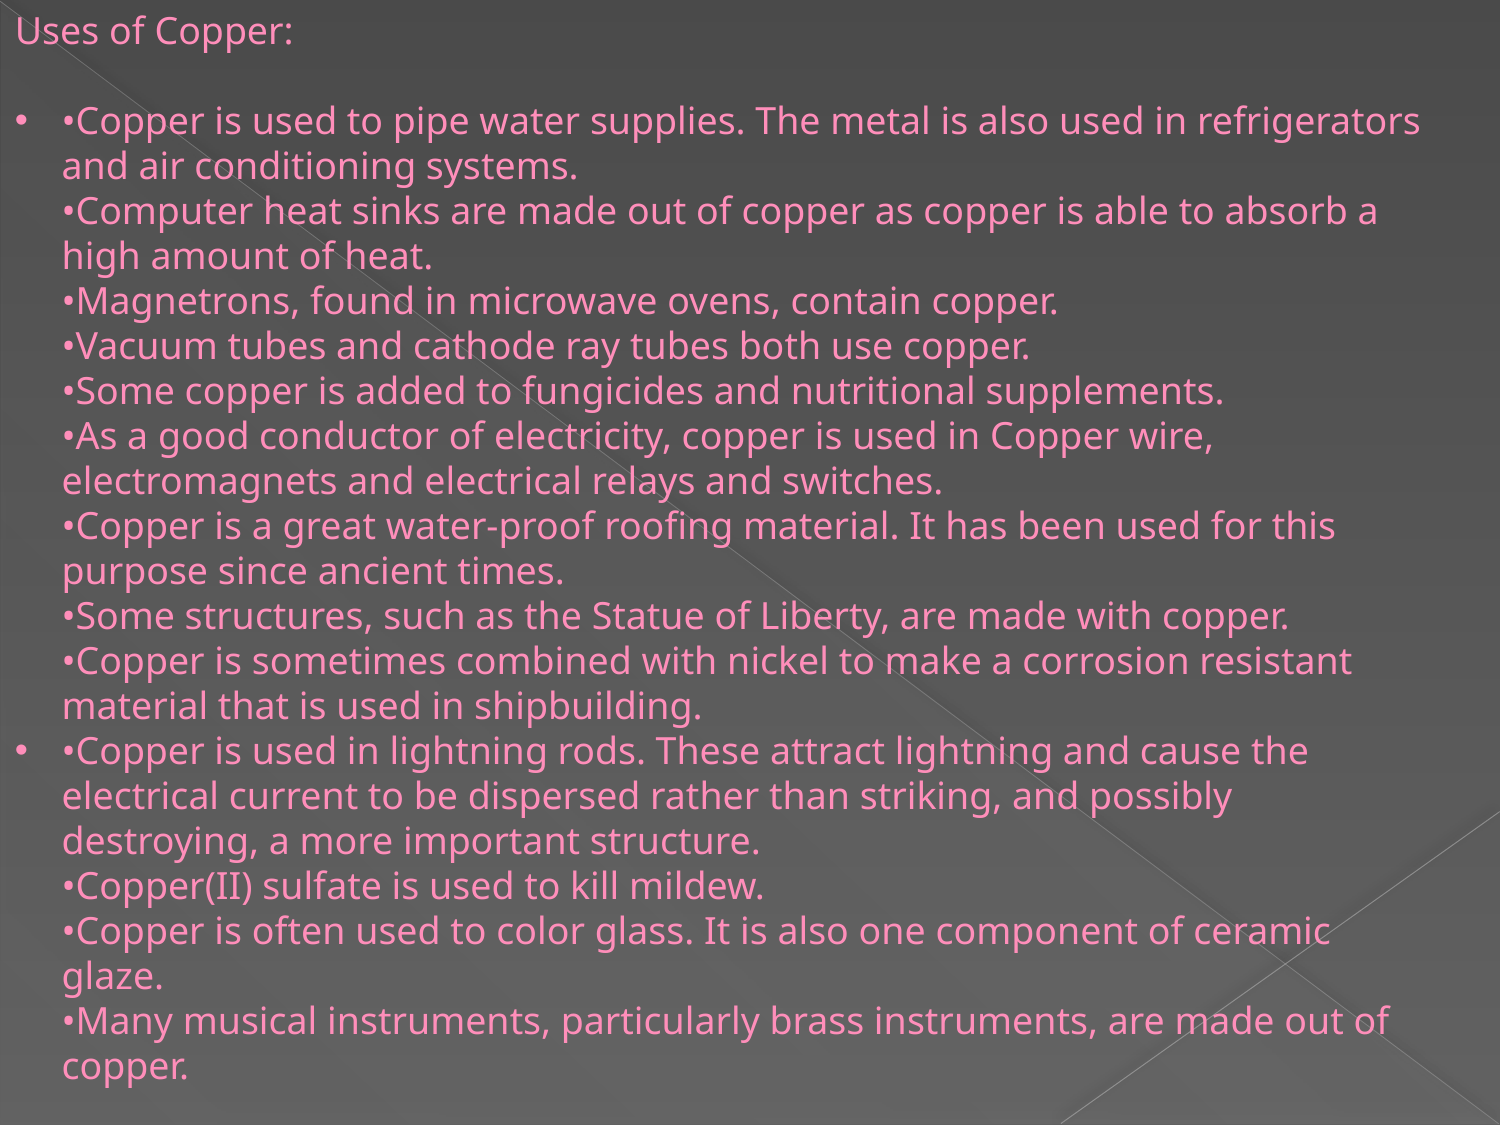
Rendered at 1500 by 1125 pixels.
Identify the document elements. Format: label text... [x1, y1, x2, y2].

text_box Uses of Copper: •Copper is used to pipe water supplies. The metal is also used in refrigerators and air conditioning systems. •Computer heat sinks are made out of copper as copper is able to absorb a high amount of heat. •Magnetrons, found in microwave ovens, contain copper. •Vacuum tubes and cathode ray tubes both use copper. •Some copper is added to fungicides and nutritional supplements. •As a good conductor of electricity, copper is used in Copper wire, electromagnets and electrical relays and switches. •Copper is a great water-proof roofing material. It has been used for this purpose since ancient times. •Some structures, such as the Statue of Liberty, are made with copper. •Copper is sometimes combined with nickel to make a corrosion resistant material that is used in shipbuilding. •Copper is used in lightning rods. These attract lightning and cause the electrical current to be dispersed rather than striking, and possibly destroying, a more important structure. •Copper(II) sulfate is used to kill mildew. •Copper is often used to color glass. It is also one component of ceramic glaze. •Many musical instruments, particularly brass instruments, are made out of copper. [0, 0, 1438, 1095]
